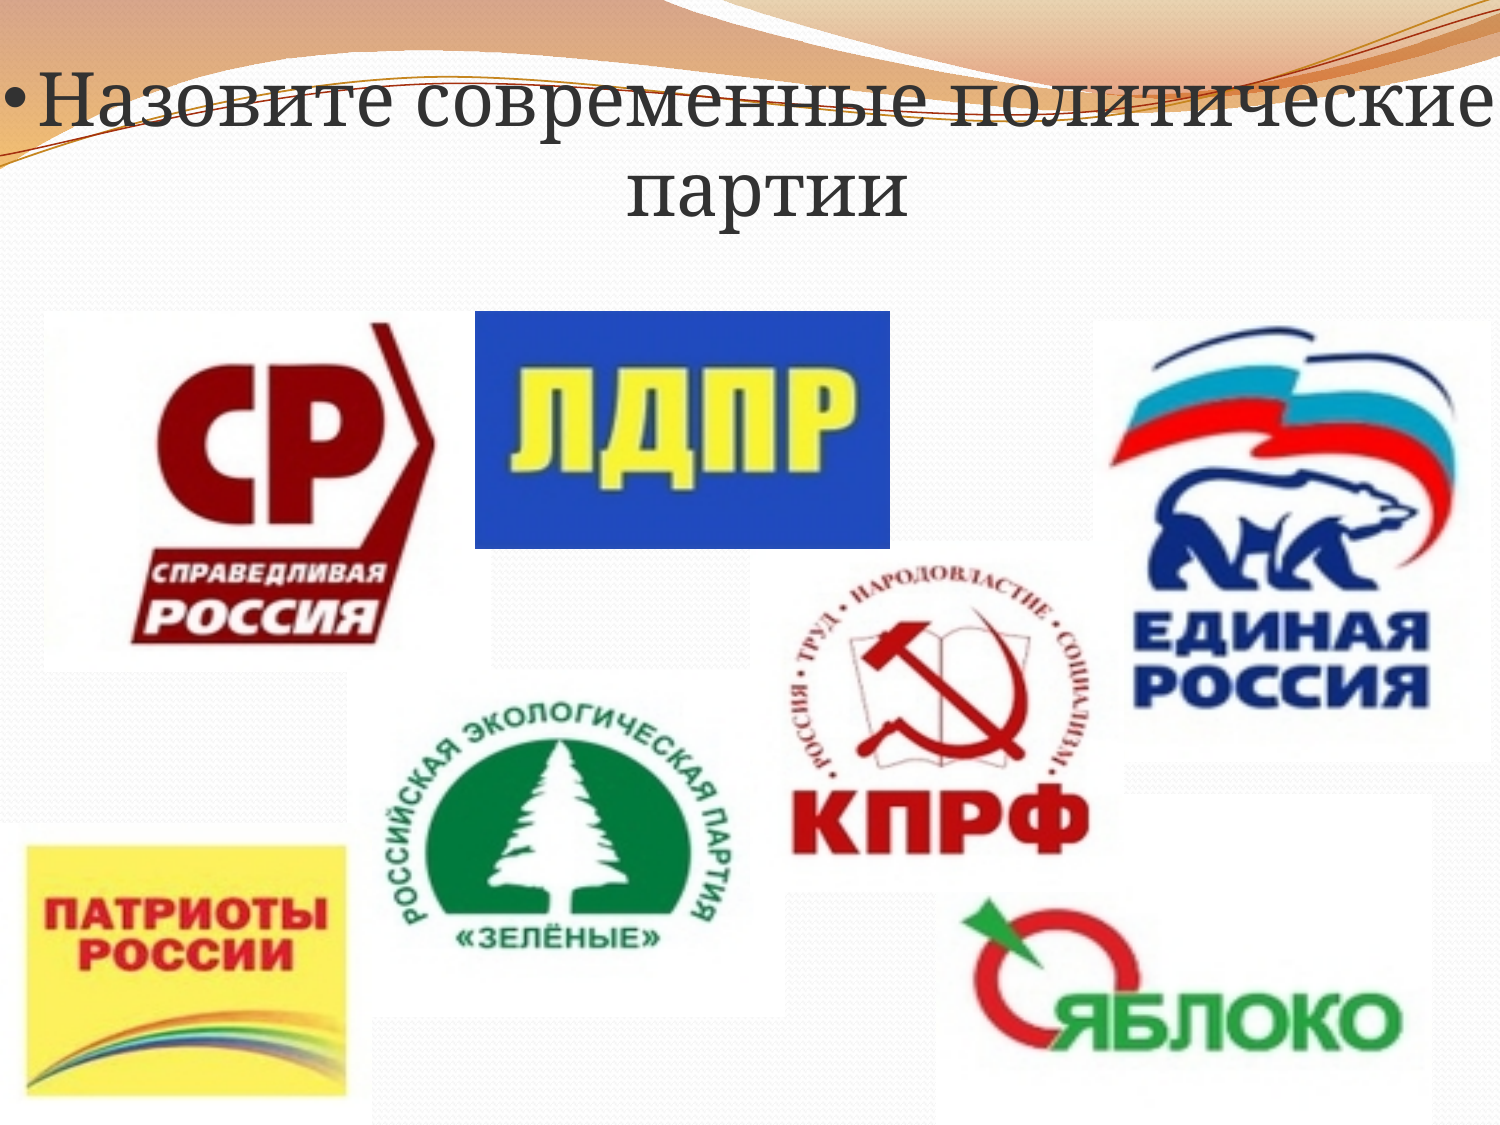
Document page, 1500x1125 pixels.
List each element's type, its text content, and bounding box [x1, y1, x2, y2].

picture [936, 794, 1432, 1125]
title Назовите современные политические партии [0, 115, 1500, 232]
picture [749, 321, 1491, 892]
picture [0, 311, 890, 1125]
